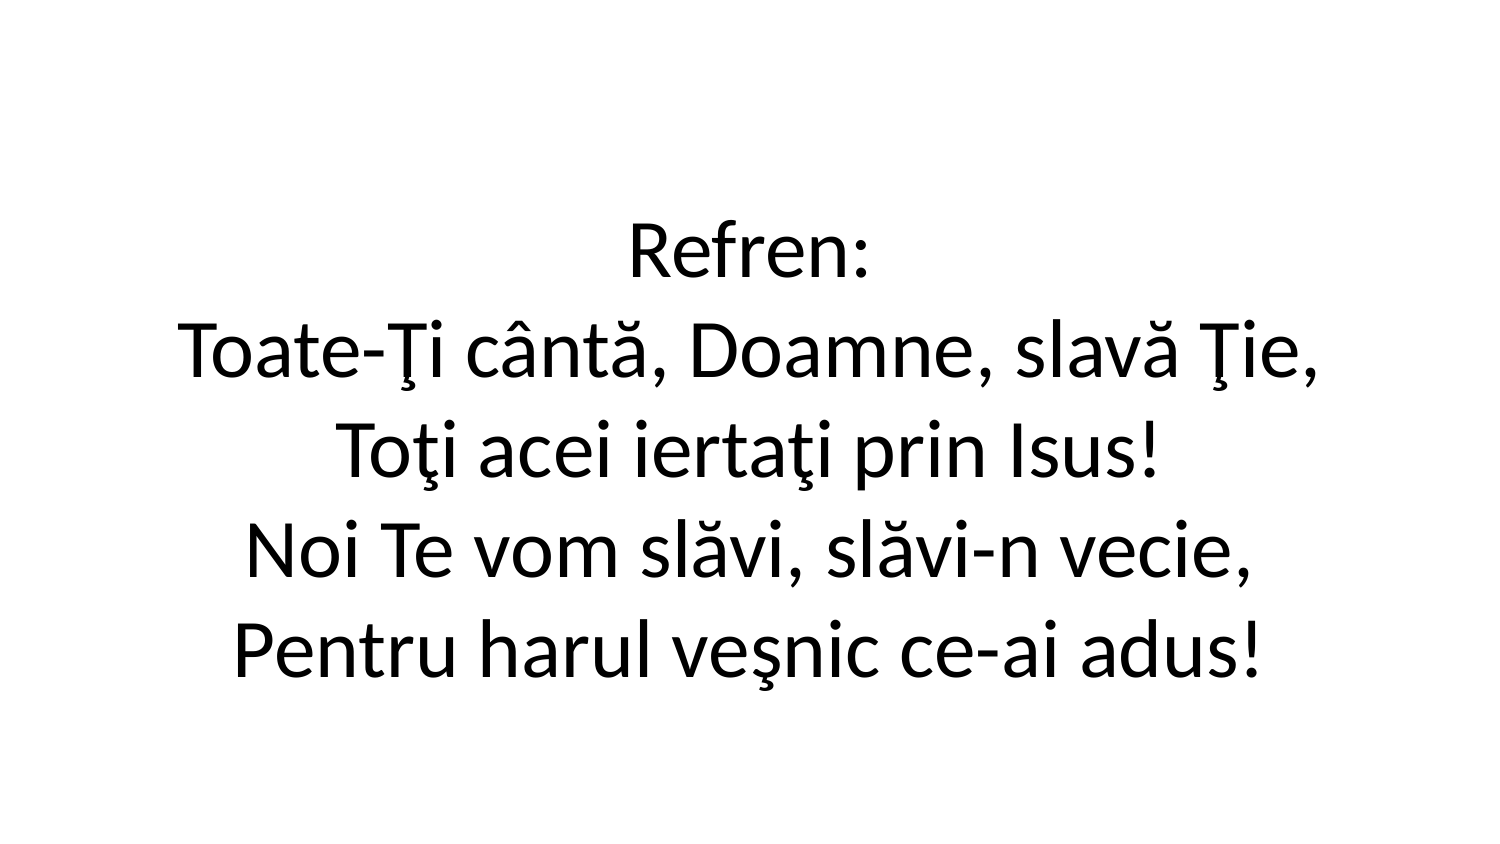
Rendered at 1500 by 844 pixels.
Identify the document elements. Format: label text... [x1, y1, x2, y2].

text_box Refren: Toate-Ţi cântă, Doamne, slavă Ţie, Toţi acei iertaţi prin Isus! Noi Te vom slăvi, slăvi-n vecie, Pentru harul veşnic ce-ai adus! [162, 142, 1338, 702]
